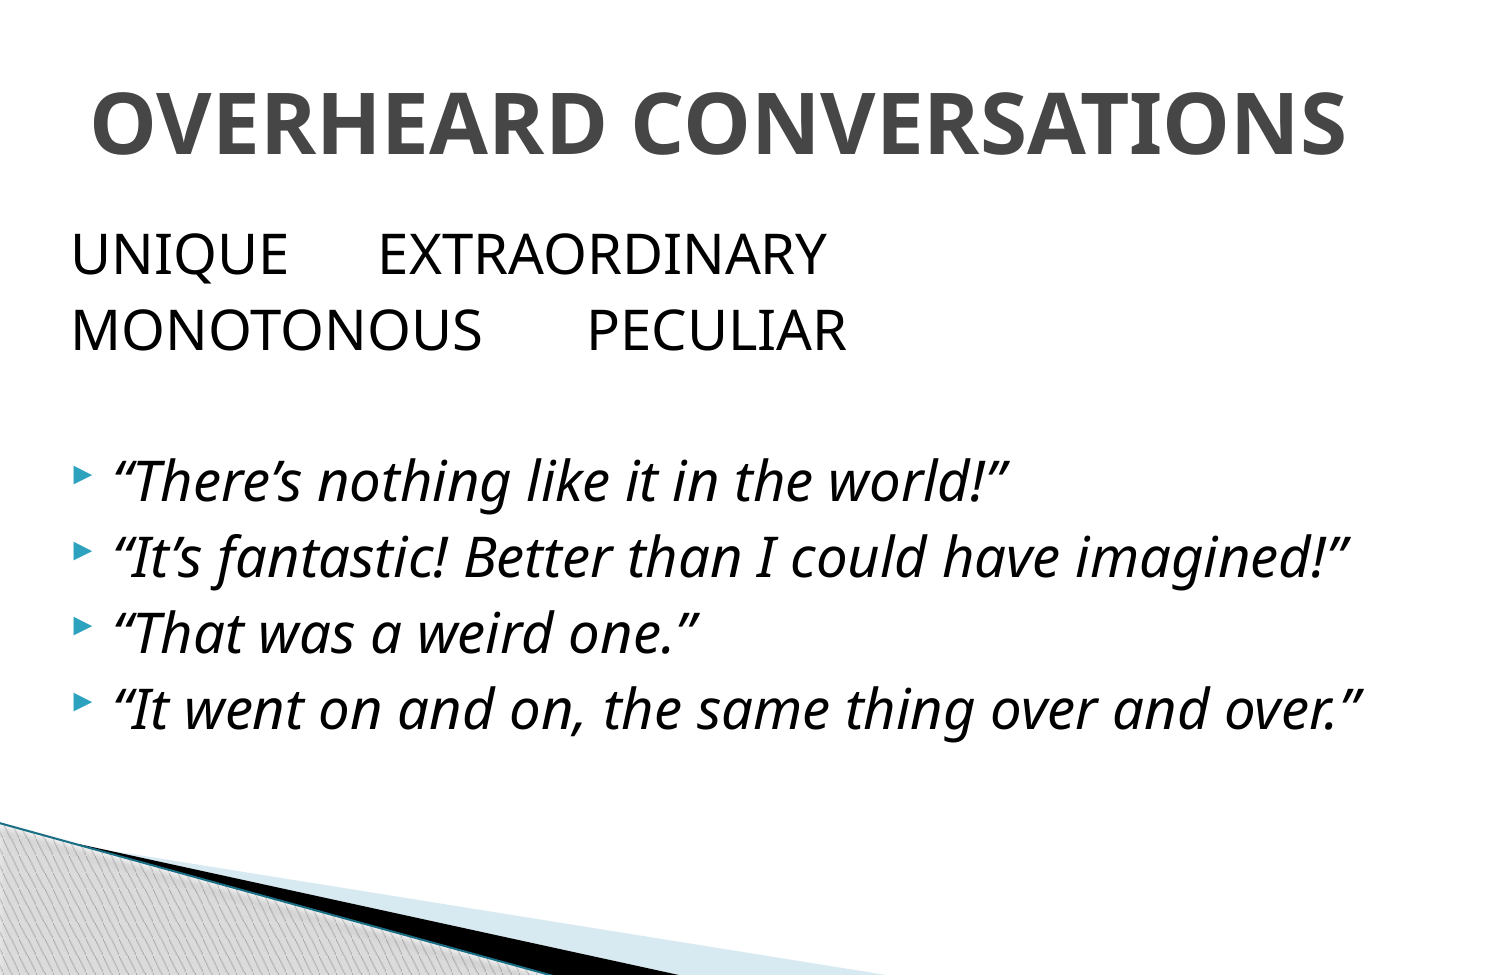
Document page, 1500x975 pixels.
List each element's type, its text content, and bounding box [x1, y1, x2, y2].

list UNIQUE EXTRAORDINARY MONOTONOUS PECULIAR “There’s nothing like it in the world!” “It’s fantastic! Better than I could have imagined!” “That was a weird one.” “It went on and on, the same thing over and over.” [37, 210, 1476, 855]
title OVERHEARD CONVERSATIONS [75, 39, 1425, 202]
